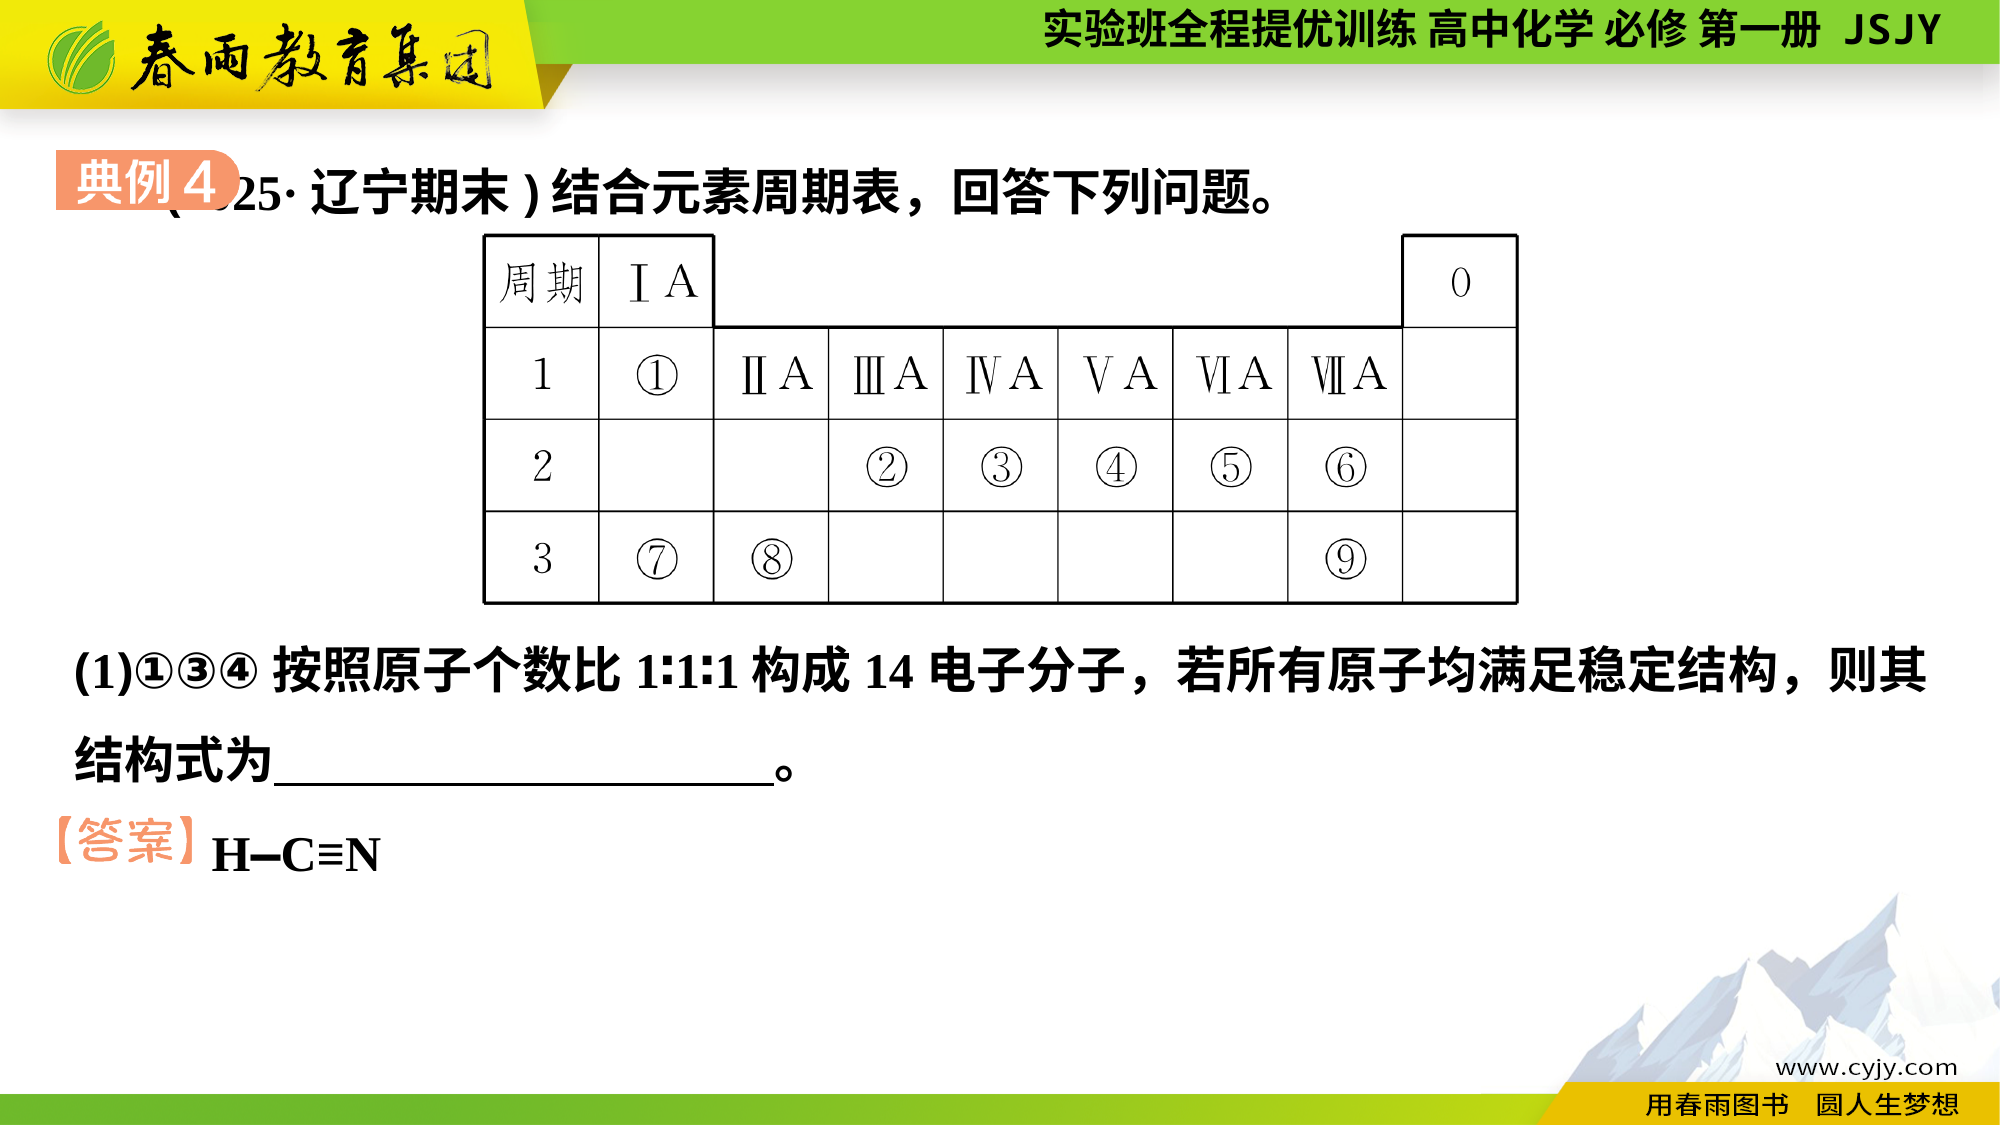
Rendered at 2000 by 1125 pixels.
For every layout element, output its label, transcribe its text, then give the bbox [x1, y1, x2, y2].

text_box (1)①③④按照原子个数比1∶1∶1构成14电子分子，若所有原子均满足稳定结构，则其结构式为 。 [59, 601, 1944, 784]
list (2025·辽宁期末)结合元素周期表，回答下列问题。 [59, 122, 1944, 217]
text_box H—C≡N [59, 784, 1944, 890]
picture [0, 0, 2000, 1125]
